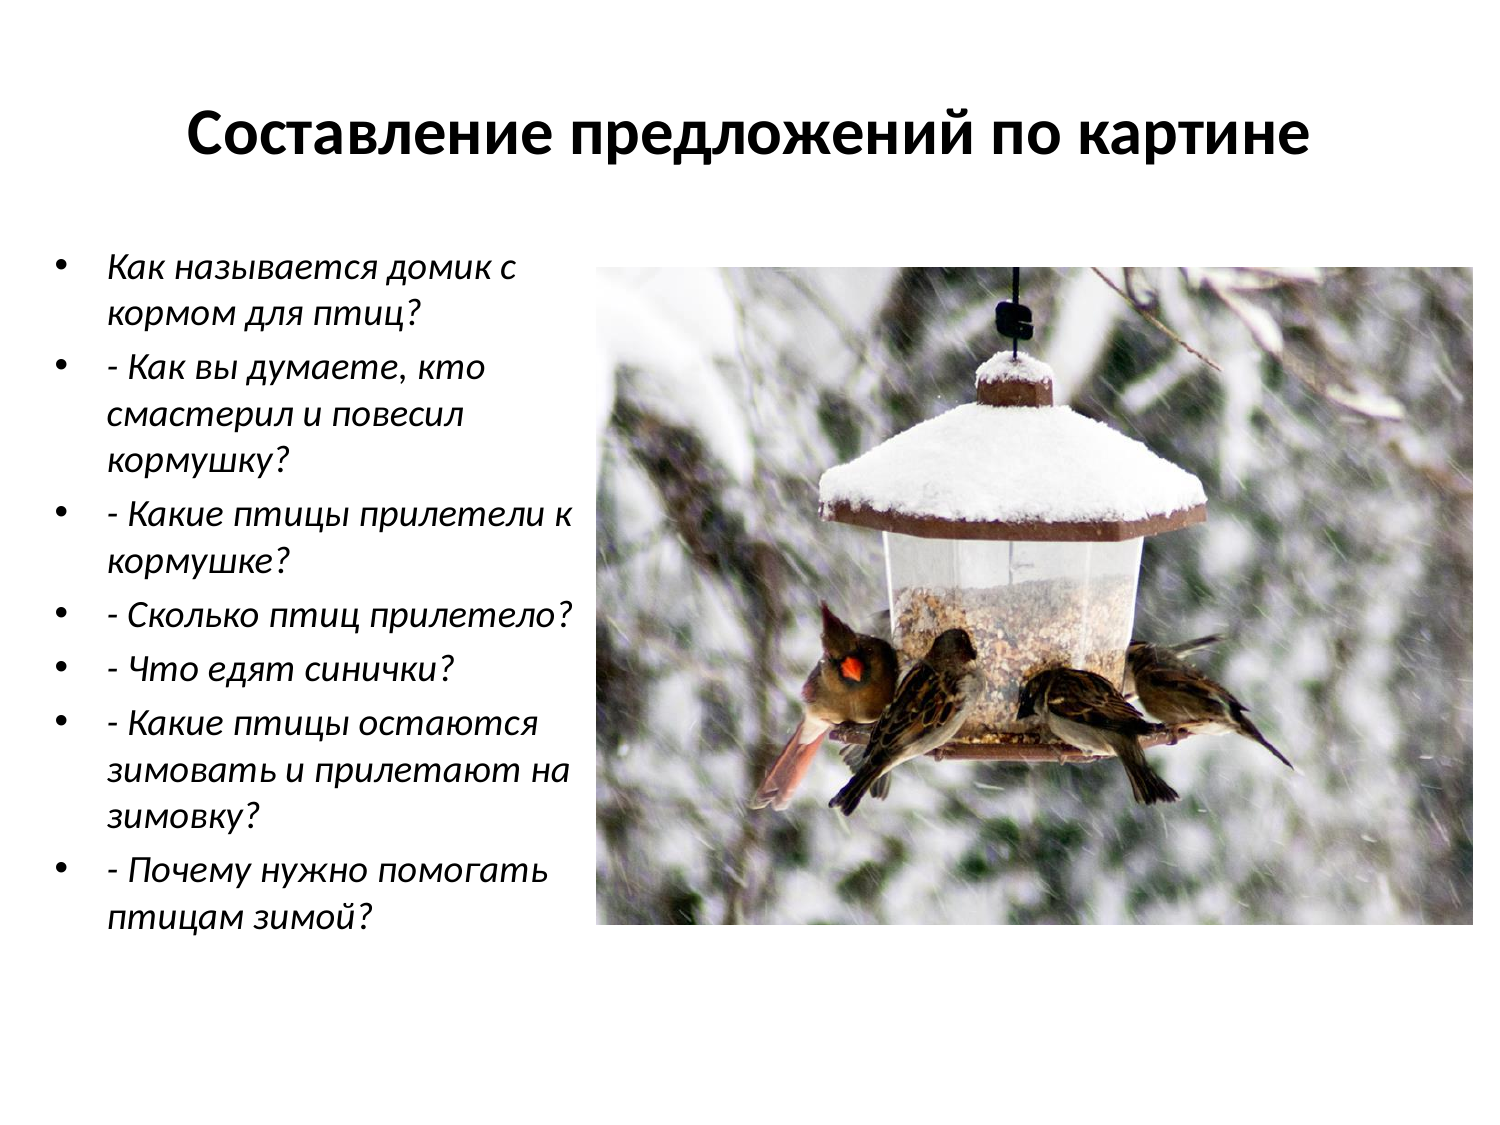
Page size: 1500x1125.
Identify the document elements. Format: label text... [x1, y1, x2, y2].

title Составление предложений по картине [75, 45, 1425, 265]
picture [596, 266, 1473, 925]
list Как называется домик с кормом для птиц? - Как вы думаете, кто смастерил и повесил кормушку? - Какие птицы прилетели к кормушке? - Сколько птиц прилетело? - Что едят синички? - Какие птицы остаются зимовать и прилетают на зимовку? - Почему нужно помогать птицам зимой? [39, 233, 597, 959]
